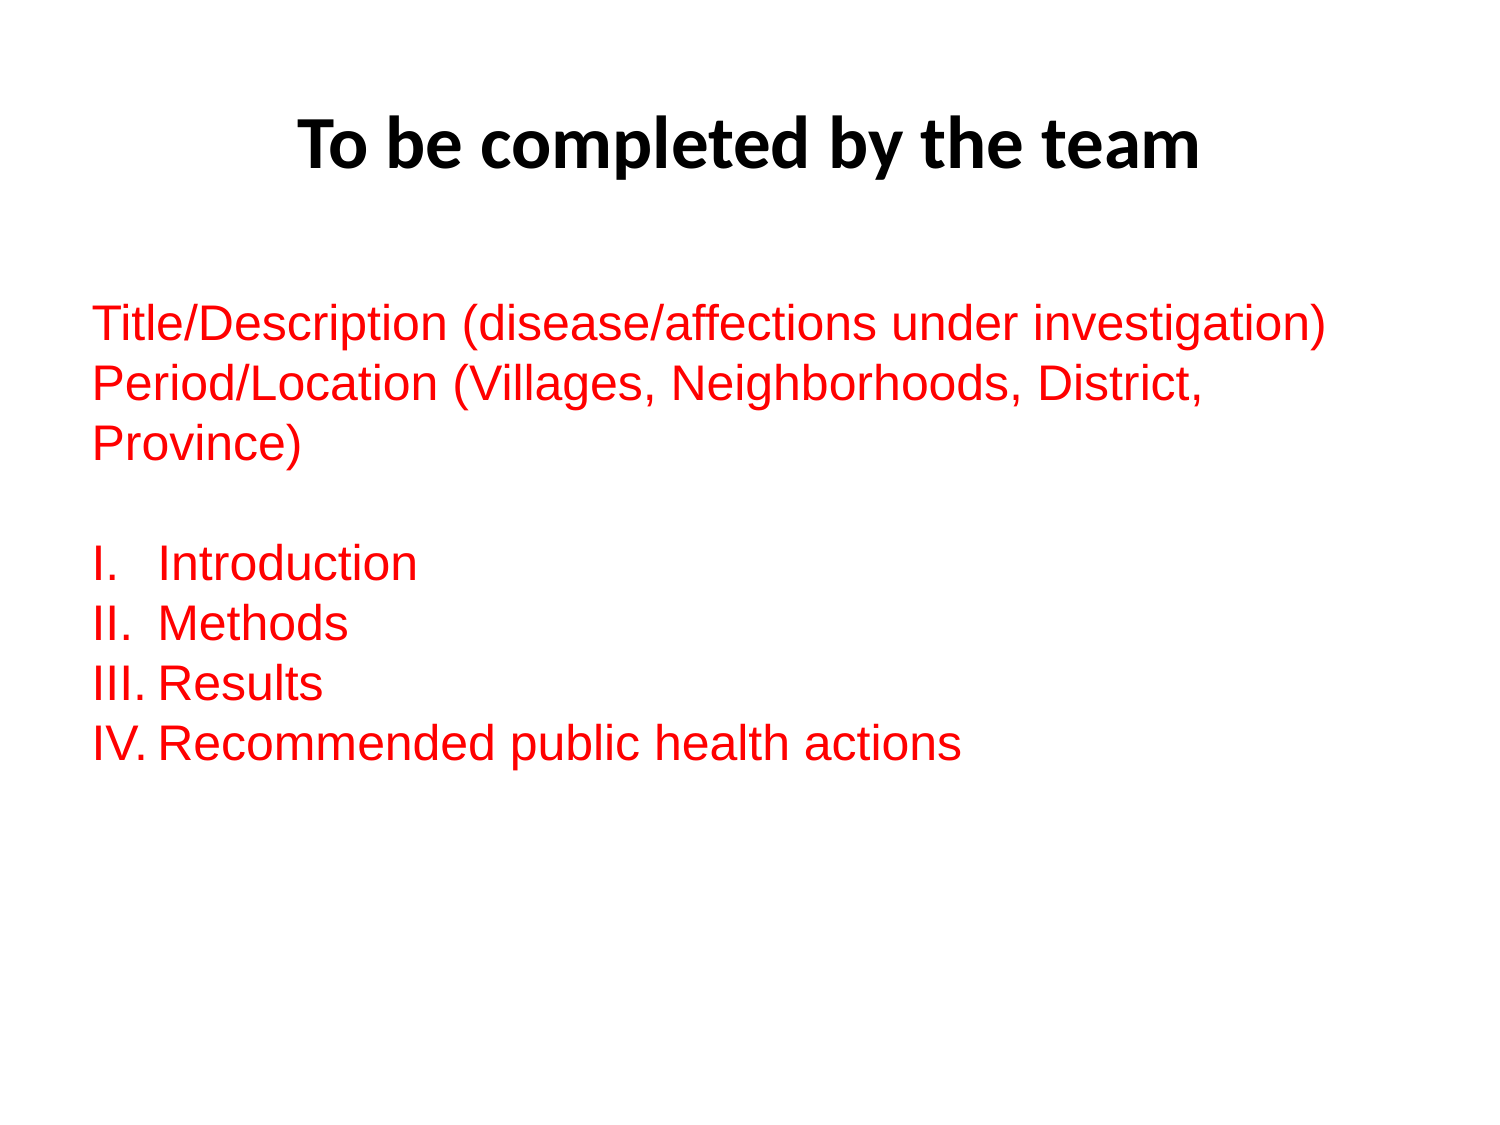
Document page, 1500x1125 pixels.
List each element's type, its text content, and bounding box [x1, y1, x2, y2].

title To be completed by the team [0, 45, 1500, 233]
text_box Title/Description (disease/affections under investigation) Period/Location (Villages, Neighborhoods, District, Province) Introduction Methods Results Recommended public health actions [76, 208, 1427, 951]
